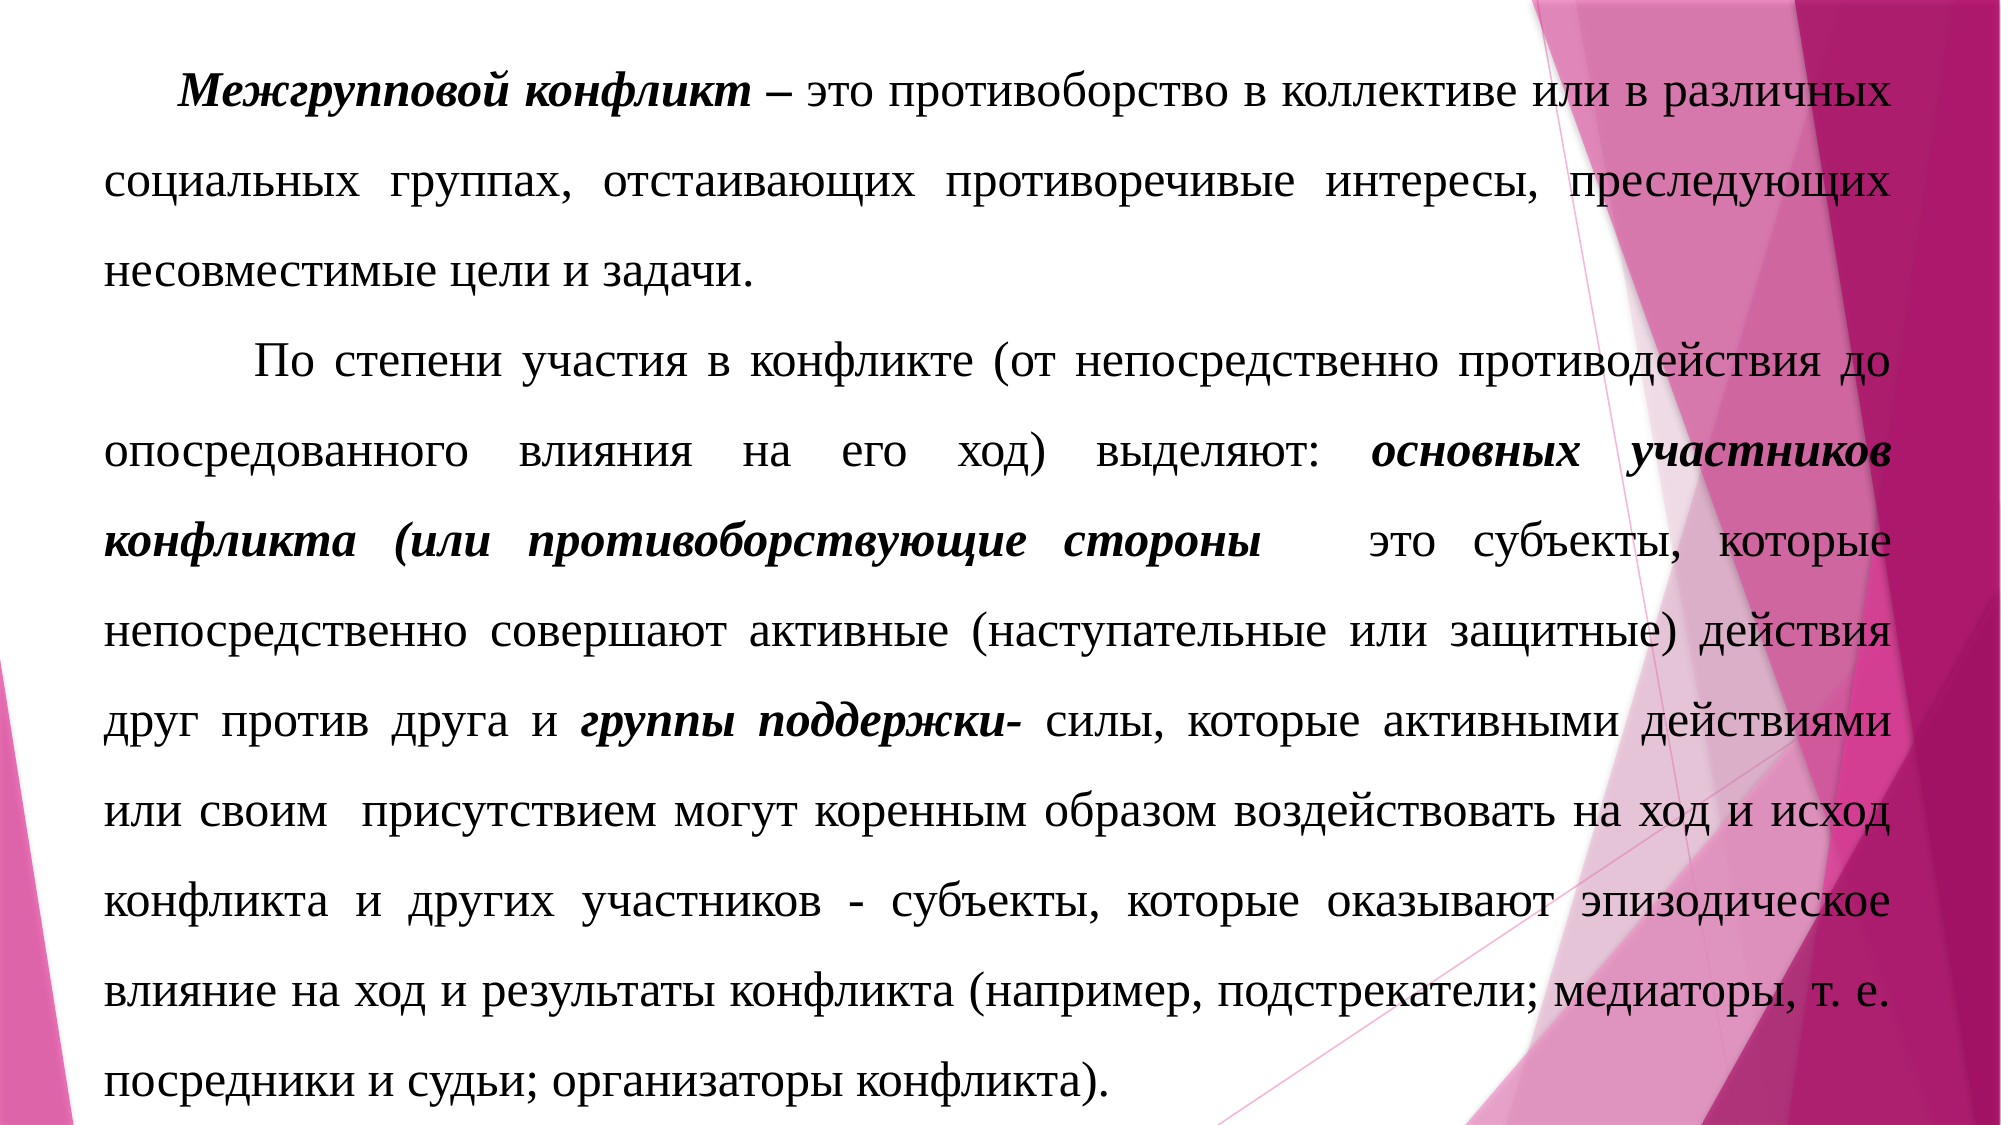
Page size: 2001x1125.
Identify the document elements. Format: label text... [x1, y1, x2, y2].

text_box Межгрупповой конфликт – это противоборство в коллективе или в различных социальных группах, отстаивающих противоречивые интересы, преследующих несовместимые цели и задачи. По степени участия в конфликте (от непосредственно противодействия до опосредованного влияния на его ход) выделяют: основных участников конфликта (или противоборствующие стороны это субъекты, которые непосредственно совершают активные (наступательные или защитные) действия друг против друга и группы поддержки- силы, которые активными действиями или своим присутствием могут коренным образом воздействовать на ход и исход конфликта и других участников - субъекты, которые оказывают эпизодическое влияние на ход и результаты конфликта (например, подстрекатели; медиаторы, т. е. посредники и судьи; организаторы конфликта). [89, 19, 1907, 1114]
